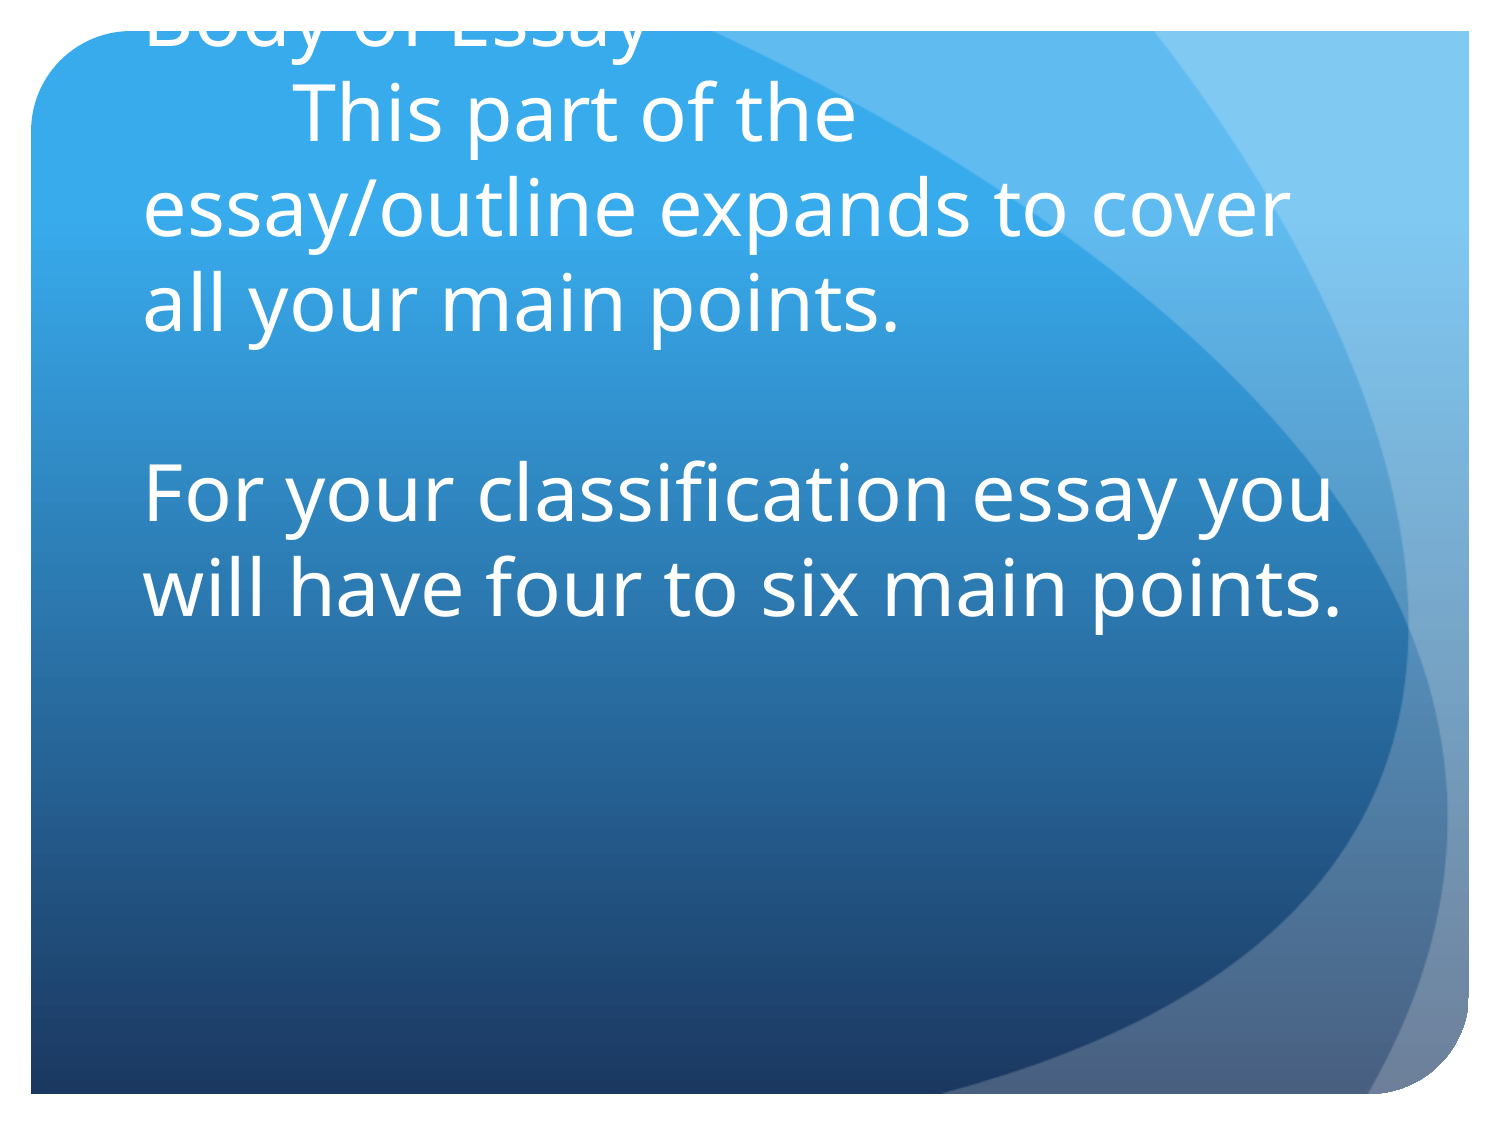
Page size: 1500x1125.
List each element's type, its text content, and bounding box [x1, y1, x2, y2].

picture [24, 30, 1473, 1094]
title Body of Essay This part of the essay/outline expands to cover all your main points. For your classification essay you will have four to six main points. [127, 62, 1372, 925]
